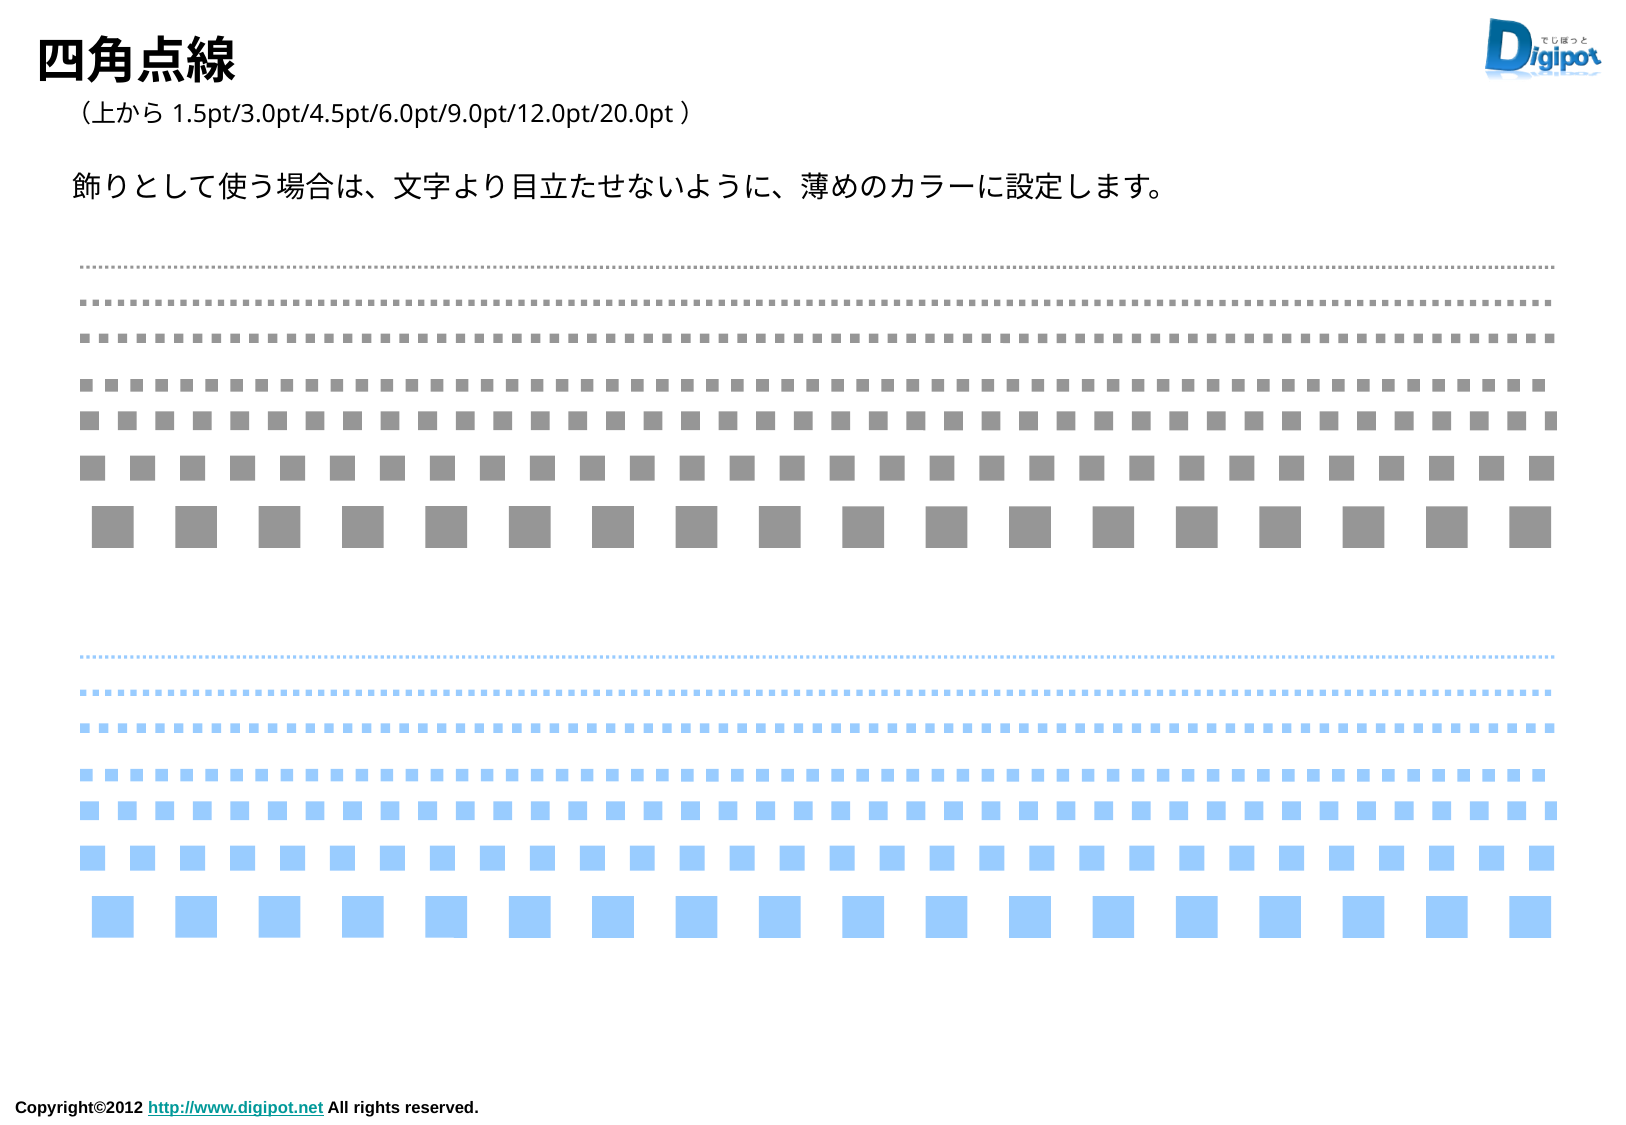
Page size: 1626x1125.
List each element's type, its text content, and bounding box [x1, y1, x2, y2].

picture [1485, 18, 1602, 82]
text_box （上から1.5pt/3.0pt/4.5pt/6.0pt/9.0pt/12.0pt/20.0pt） [51, 90, 721, 135]
title 四角点線 [21, 19, 881, 98]
text_box 飾りとして使う場合は、文字より目立たせないように、薄めのカラーに設定します。 [58, 160, 1194, 211]
